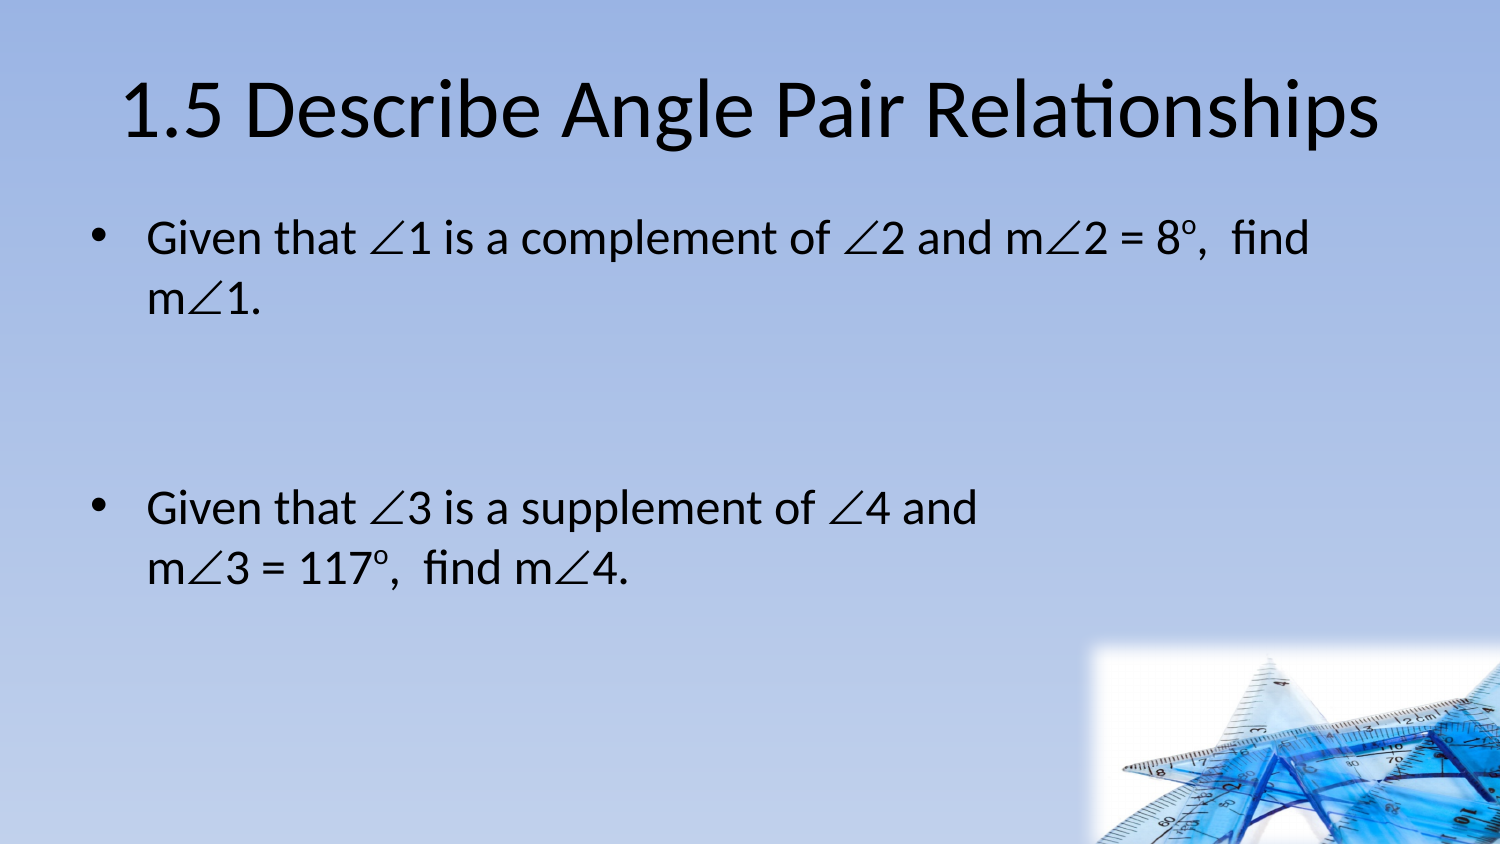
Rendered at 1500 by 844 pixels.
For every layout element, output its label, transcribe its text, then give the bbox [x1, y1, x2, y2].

list Given that 1 is a complement of 2 and m2 = 8o, find m1. Given that 3 is a supplement of 4 and m3 = 117o, find m4. [75, 196, 1425, 754]
picture [1103, 656, 1500, 838]
title 1.5 Describe Angle Pair Relationships [75, 33, 1425, 175]
